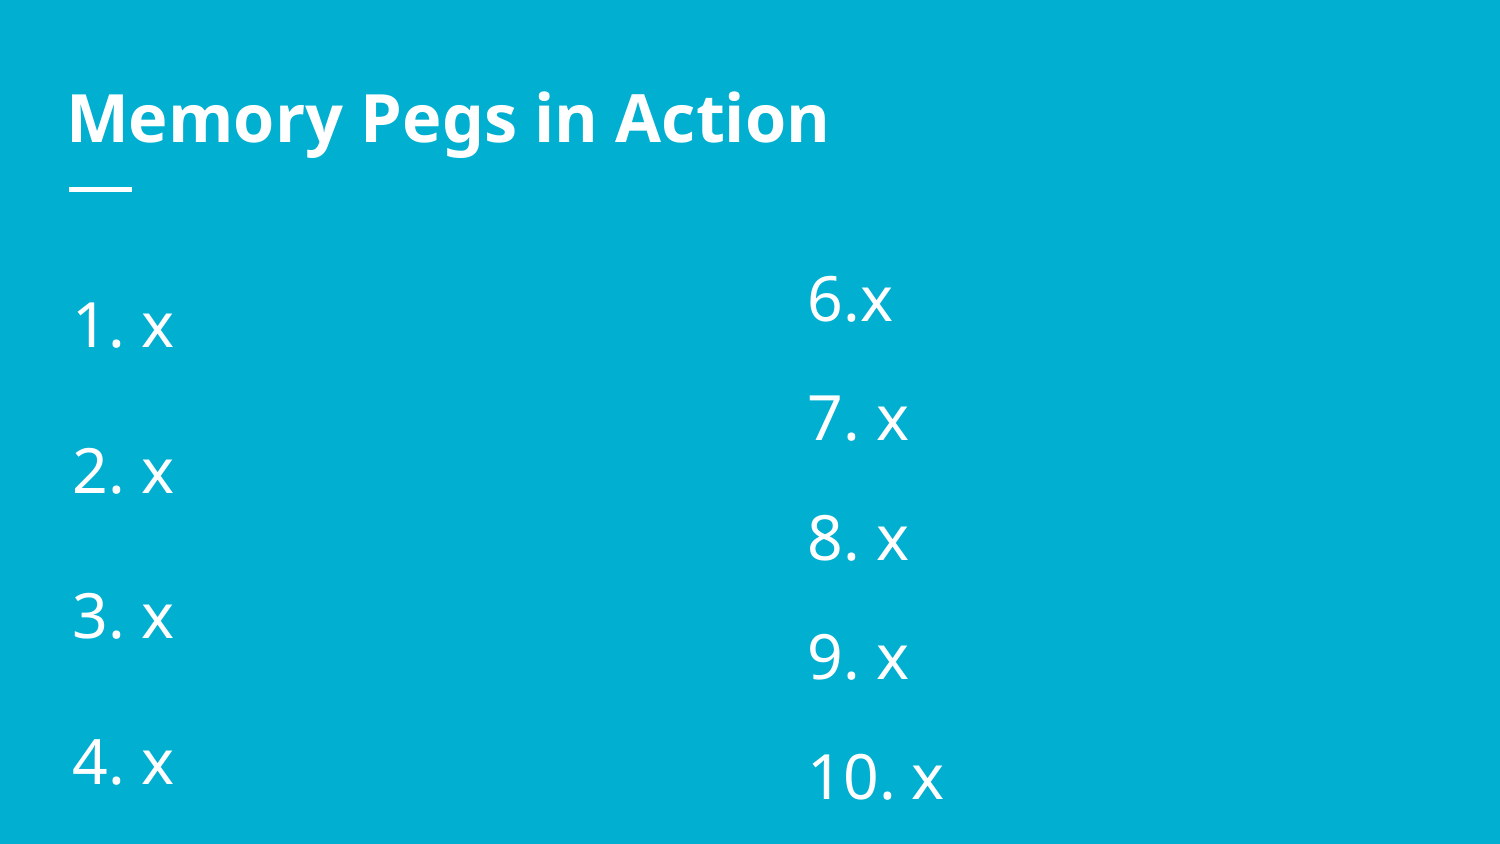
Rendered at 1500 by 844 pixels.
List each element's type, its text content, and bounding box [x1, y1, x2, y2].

title Memory Pegs in Action [51, 61, 1449, 167]
list x x x x x [51, 232, 708, 750]
list 6.x 7. x 8. x 9. x 10. x [792, 232, 1449, 750]
